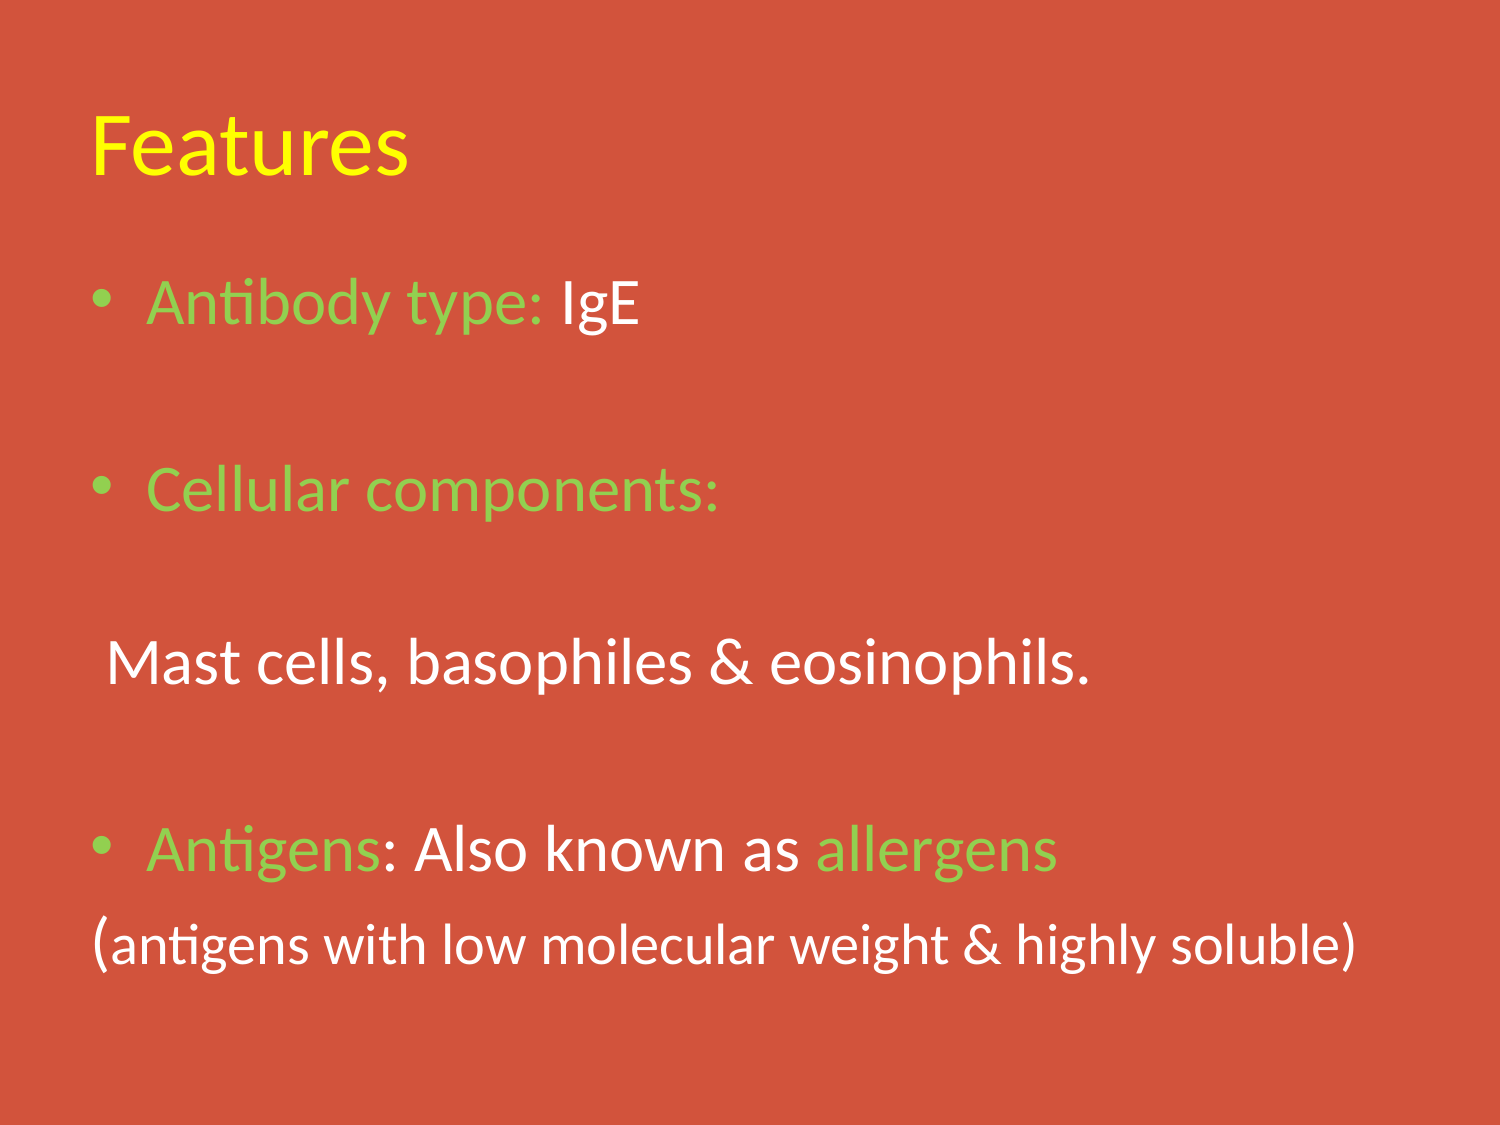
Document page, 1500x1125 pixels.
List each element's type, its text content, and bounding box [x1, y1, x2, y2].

title Features [75, 45, 1425, 233]
list Antibody type: IgE Cellular components: Mast cells, basophiles & eosinophils. Antigens: Also known as allergens (antigens with low molecular weight & highly soluble) [75, 249, 1425, 1005]
